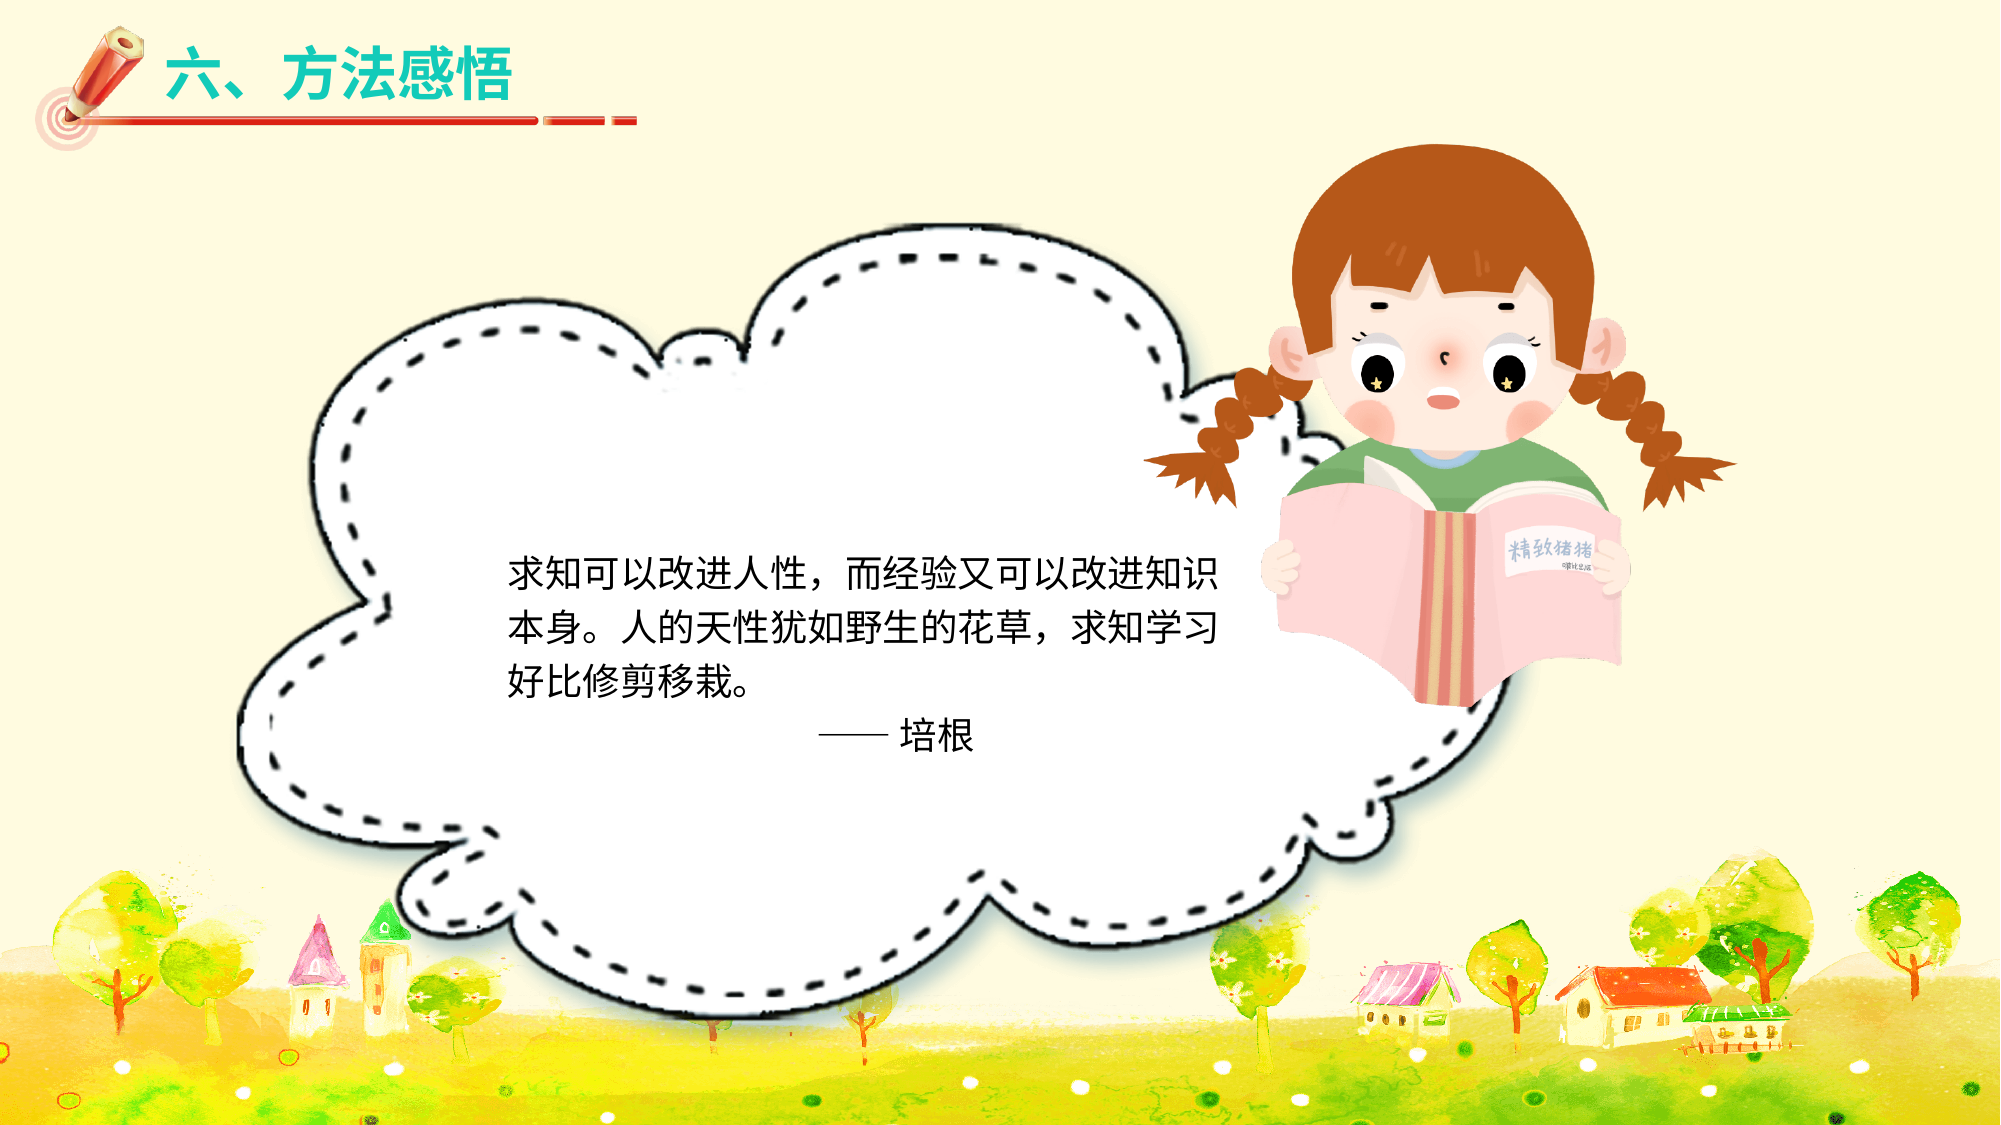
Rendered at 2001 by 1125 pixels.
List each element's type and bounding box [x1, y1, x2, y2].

text_box [35, 15, 688, 151]
picture [0, 139, 2000, 1125]
